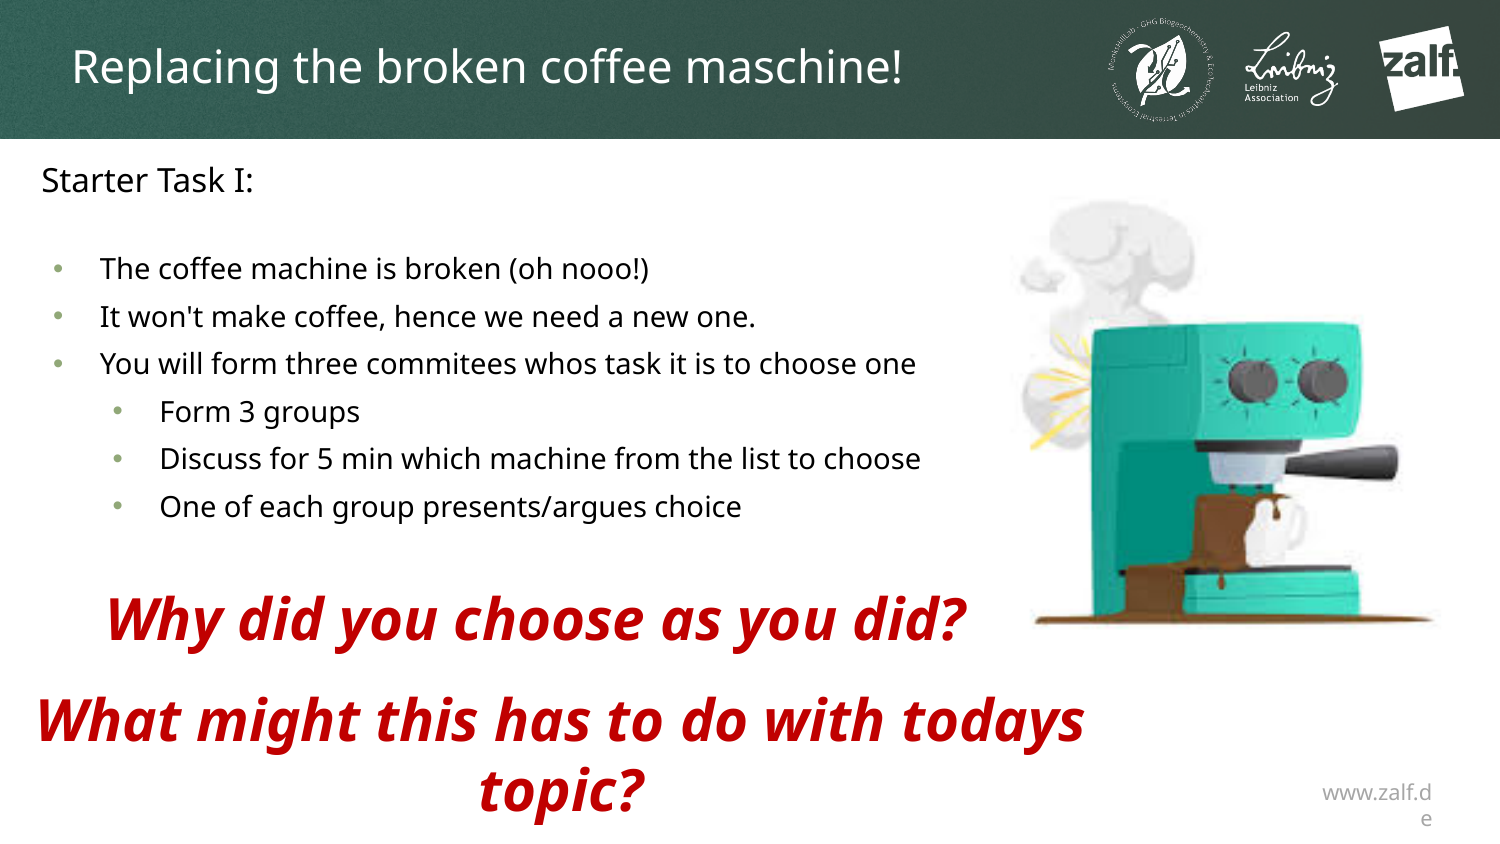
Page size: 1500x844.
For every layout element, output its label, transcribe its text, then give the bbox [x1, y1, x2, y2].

picture [0, 0, 1500, 139]
list Why did you choose as you did? [11, 582, 998, 655]
picture [1003, 158, 1442, 669]
list Replacing the broken coffee maschine! [71, 47, 1102, 94]
list The coffee machine is broken (oh nooo!) It won't make coffee, hence we need a new one. You will form three commitees whos task it is to choose one Form 3 groups Discuss for 5 min which machine from the list to choose One of each group presents/argues choice [53, 250, 945, 323]
list What might this has to do with todays topic? [30, 682, 1108, 755]
list Starter Task I: [41, 158, 1001, 231]
